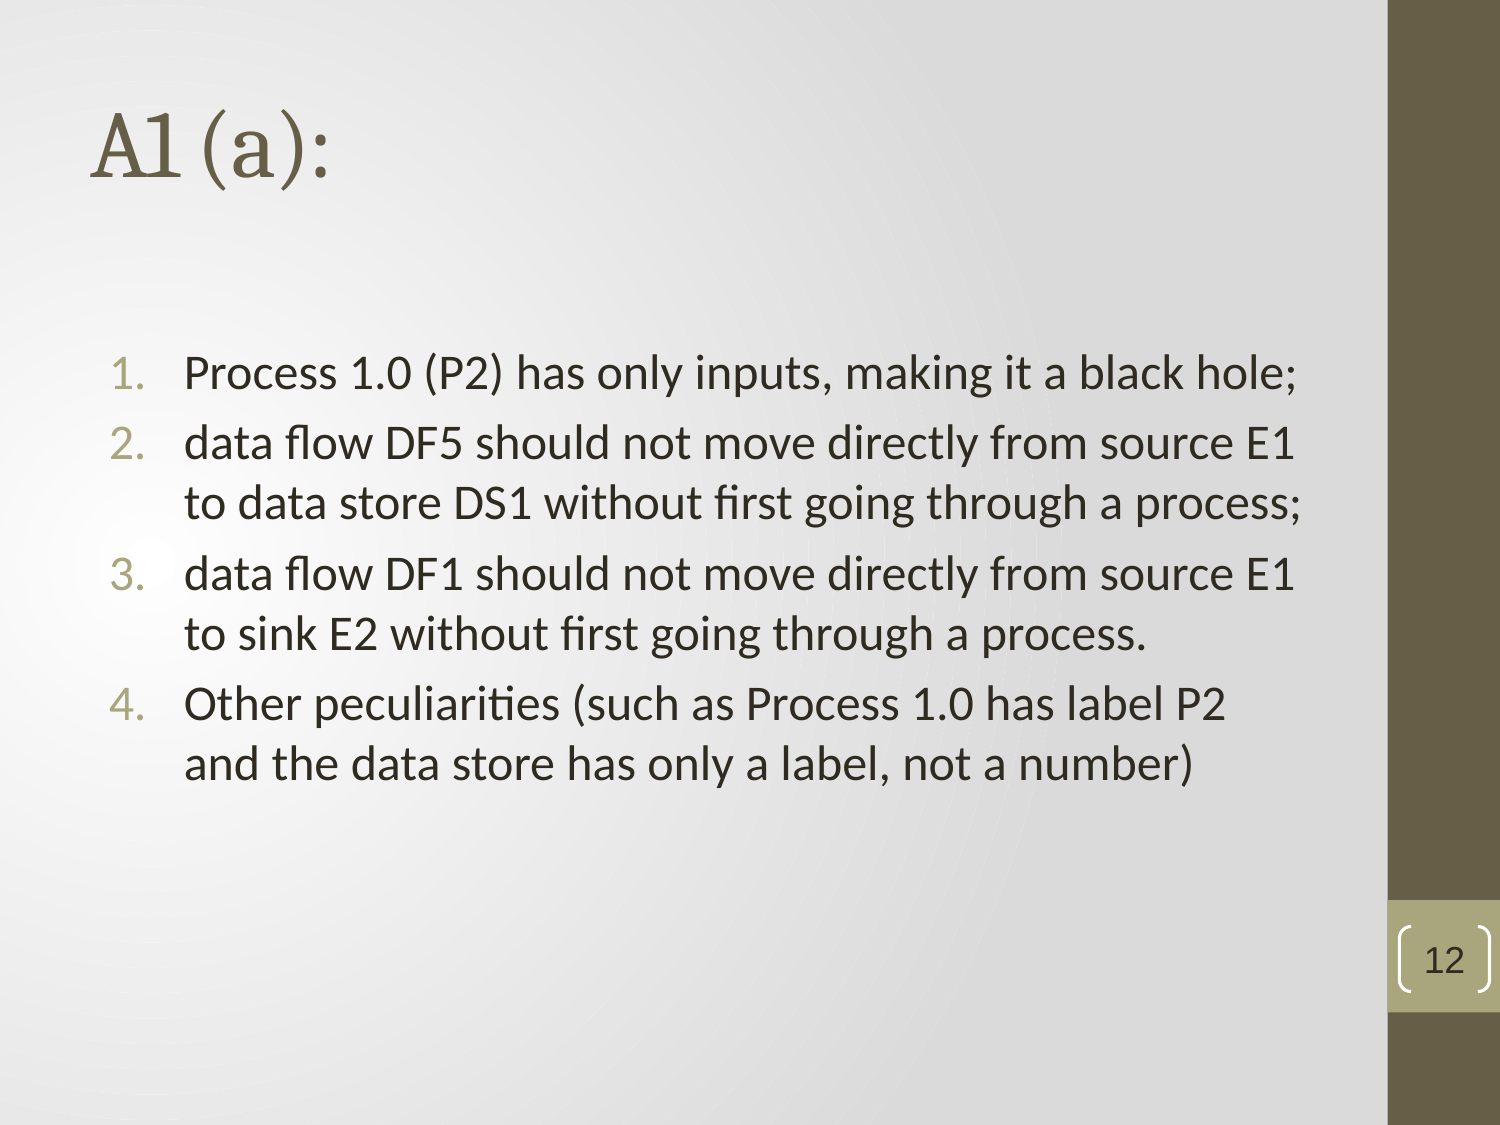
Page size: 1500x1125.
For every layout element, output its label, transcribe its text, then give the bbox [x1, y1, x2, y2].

list Process 1.0 (P2) has only inputs, making it a black hole; data flow DF5 should not move directly from source E1 to data store DS1 without first going through a process; data flow DF1 should not move directly from source E1 to sink E2 without first going through a process. Other peculiarities (such as Process 1.0 has label P2 and the data store has only a label, not a number) [74, 262, 1326, 1051]
title A1 (a): [75, 45, 1325, 233]
slide_number 12 [1397, 924, 1492, 994]
